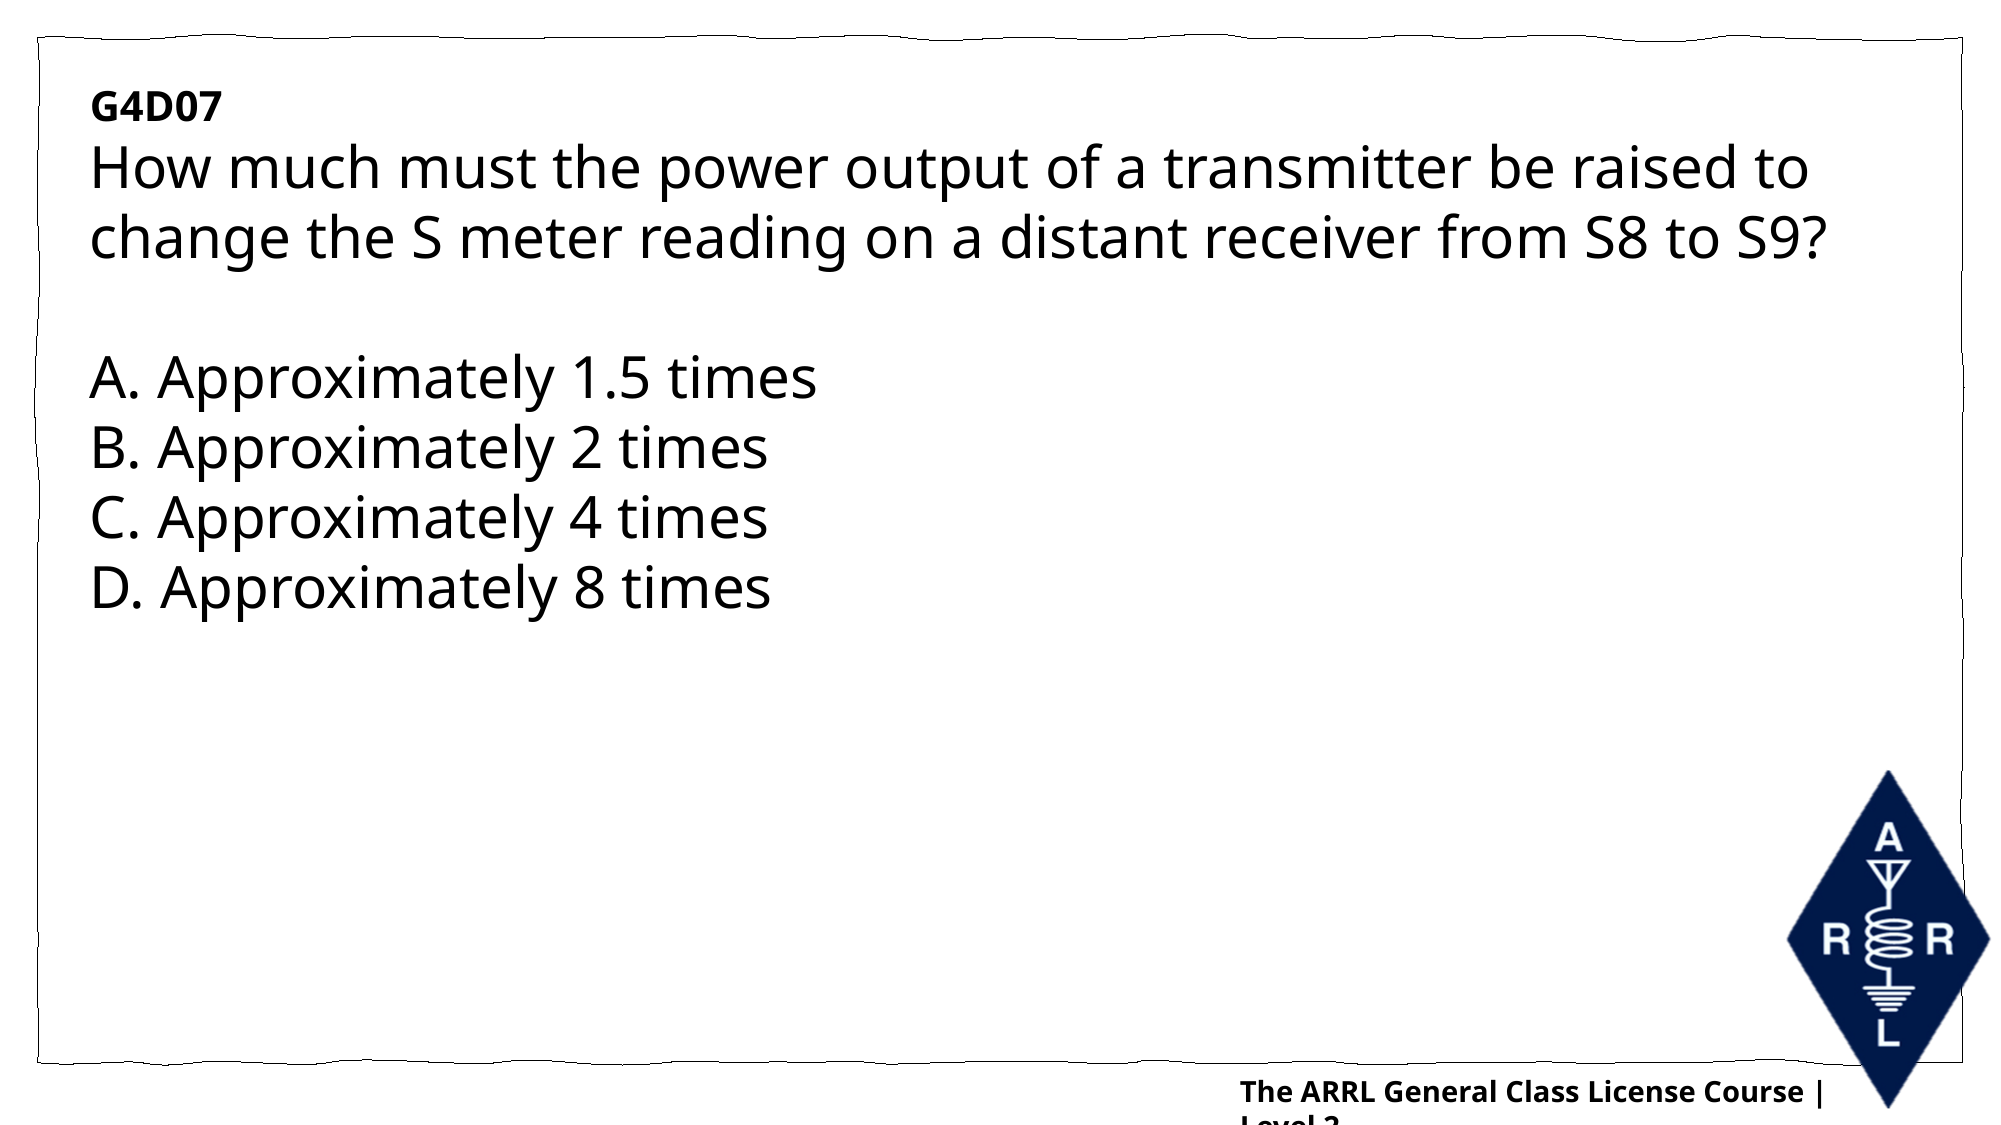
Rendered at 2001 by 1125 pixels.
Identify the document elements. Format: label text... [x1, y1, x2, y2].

picture [1773, 752, 1999, 1125]
text_box G4D07 How much must the power output of a transmitter be raised to change the S meter reading on a distant receiver from S8 to S9? A. Approximately 1.5 times B. Approximately 2 times C. Approximately 4 times D. Approximately 8 times [75, 72, 1850, 628]
